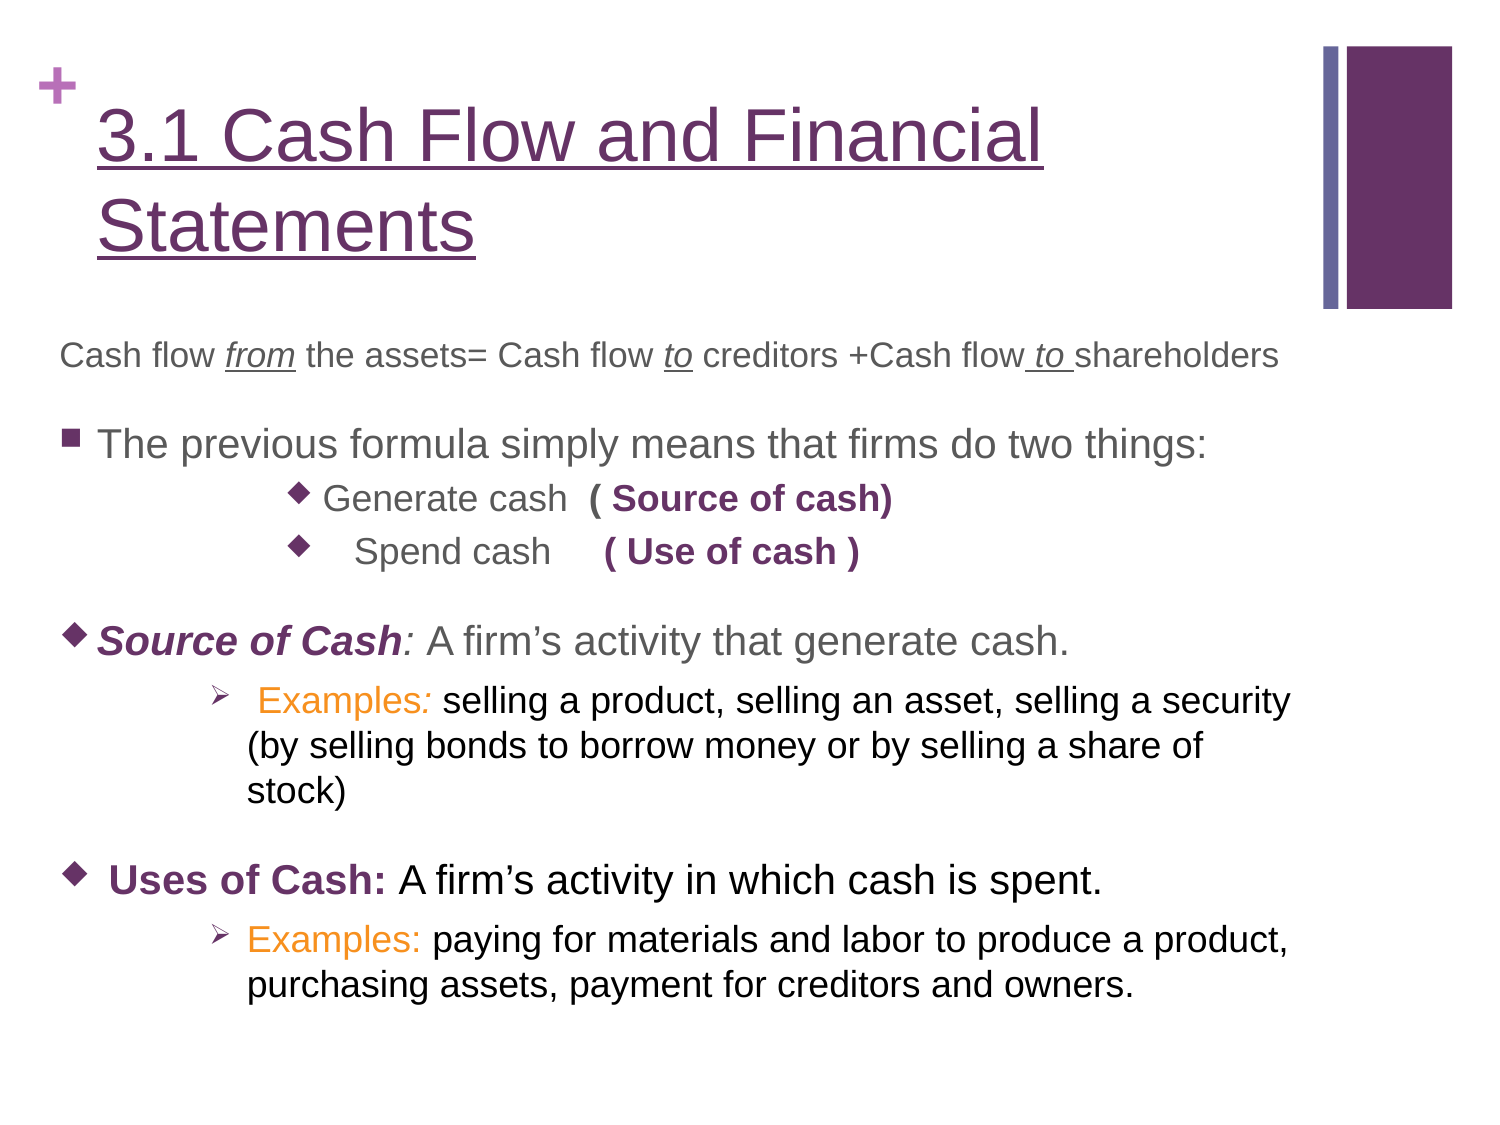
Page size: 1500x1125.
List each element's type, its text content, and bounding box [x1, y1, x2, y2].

list Cash flow from the assets= Cash flow to creditors +Cash flow to shareholders The previous formula simply means that firms do two things: Generate cash ( Source of cash) Spend cash ( Use of cash ) Source of Cash: A firm’s activity that generate cash. Examples: selling a product, selling an asset, selling a security (by selling bonds to borrow money or by selling a share of stock) Uses of Cash: A firm’s activity in which cash is spent. Examples: paying for materials and labor to produce a product, purchasing assets, payment for creditors and owners. [44, 324, 1322, 1063]
title 3.1 Cash Flow and Financial Statements [81, 79, 1322, 263]
